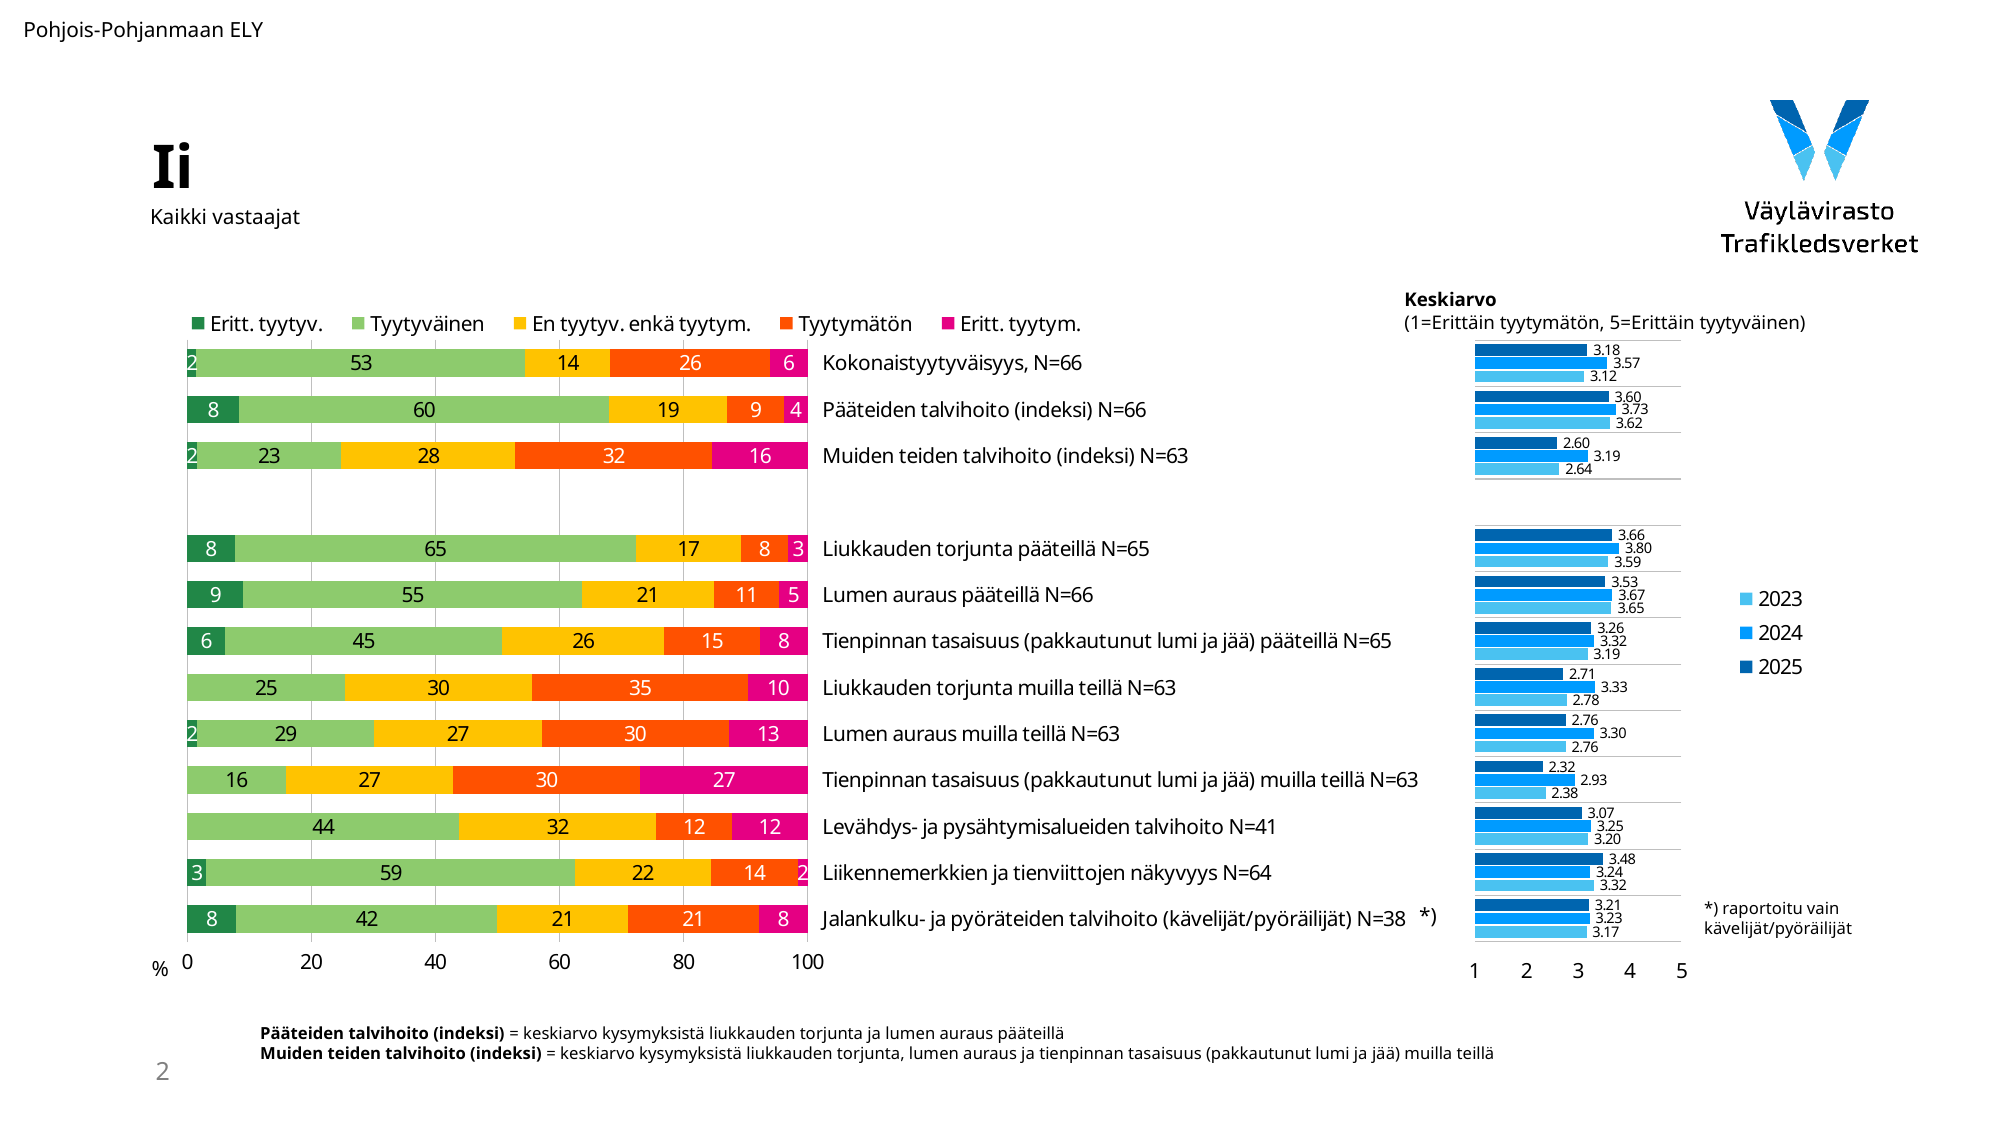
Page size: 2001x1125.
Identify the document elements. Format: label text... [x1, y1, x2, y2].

text_box Pääteiden talvihoito (indeksi) = keskiarvo kysymyksistä liukkauden torjunta ja lumen auraus pääteillä Muiden teiden talvihoito (indeksi) = keskiarvo kysymyksistä liukkauden torjunta, lumen auraus ja tienpinnan tasaisuus (pakkautunut lumi ja jää) muilla teillä [245, 1015, 1520, 1094]
text_box Pohjois-Pohjanmaan ELY [8, 9, 278, 50]
text_box % [136, 948, 184, 989]
text_box *) raportoitu vain kävelijät/pyöräilijät [1822, 890, 1868, 945]
footer [0, 1042, 675, 1103]
text_box Kaikki vastaajat [135, 196, 315, 237]
picture [1682, 62, 1958, 292]
title Ii [137, 59, 1555, 278]
chart [168, 281, 1822, 985]
text_box Keskiarvo (1=Erittäin tyytymätön, 5=Erittäin tyytyväinen) [1389, 280, 1826, 341]
